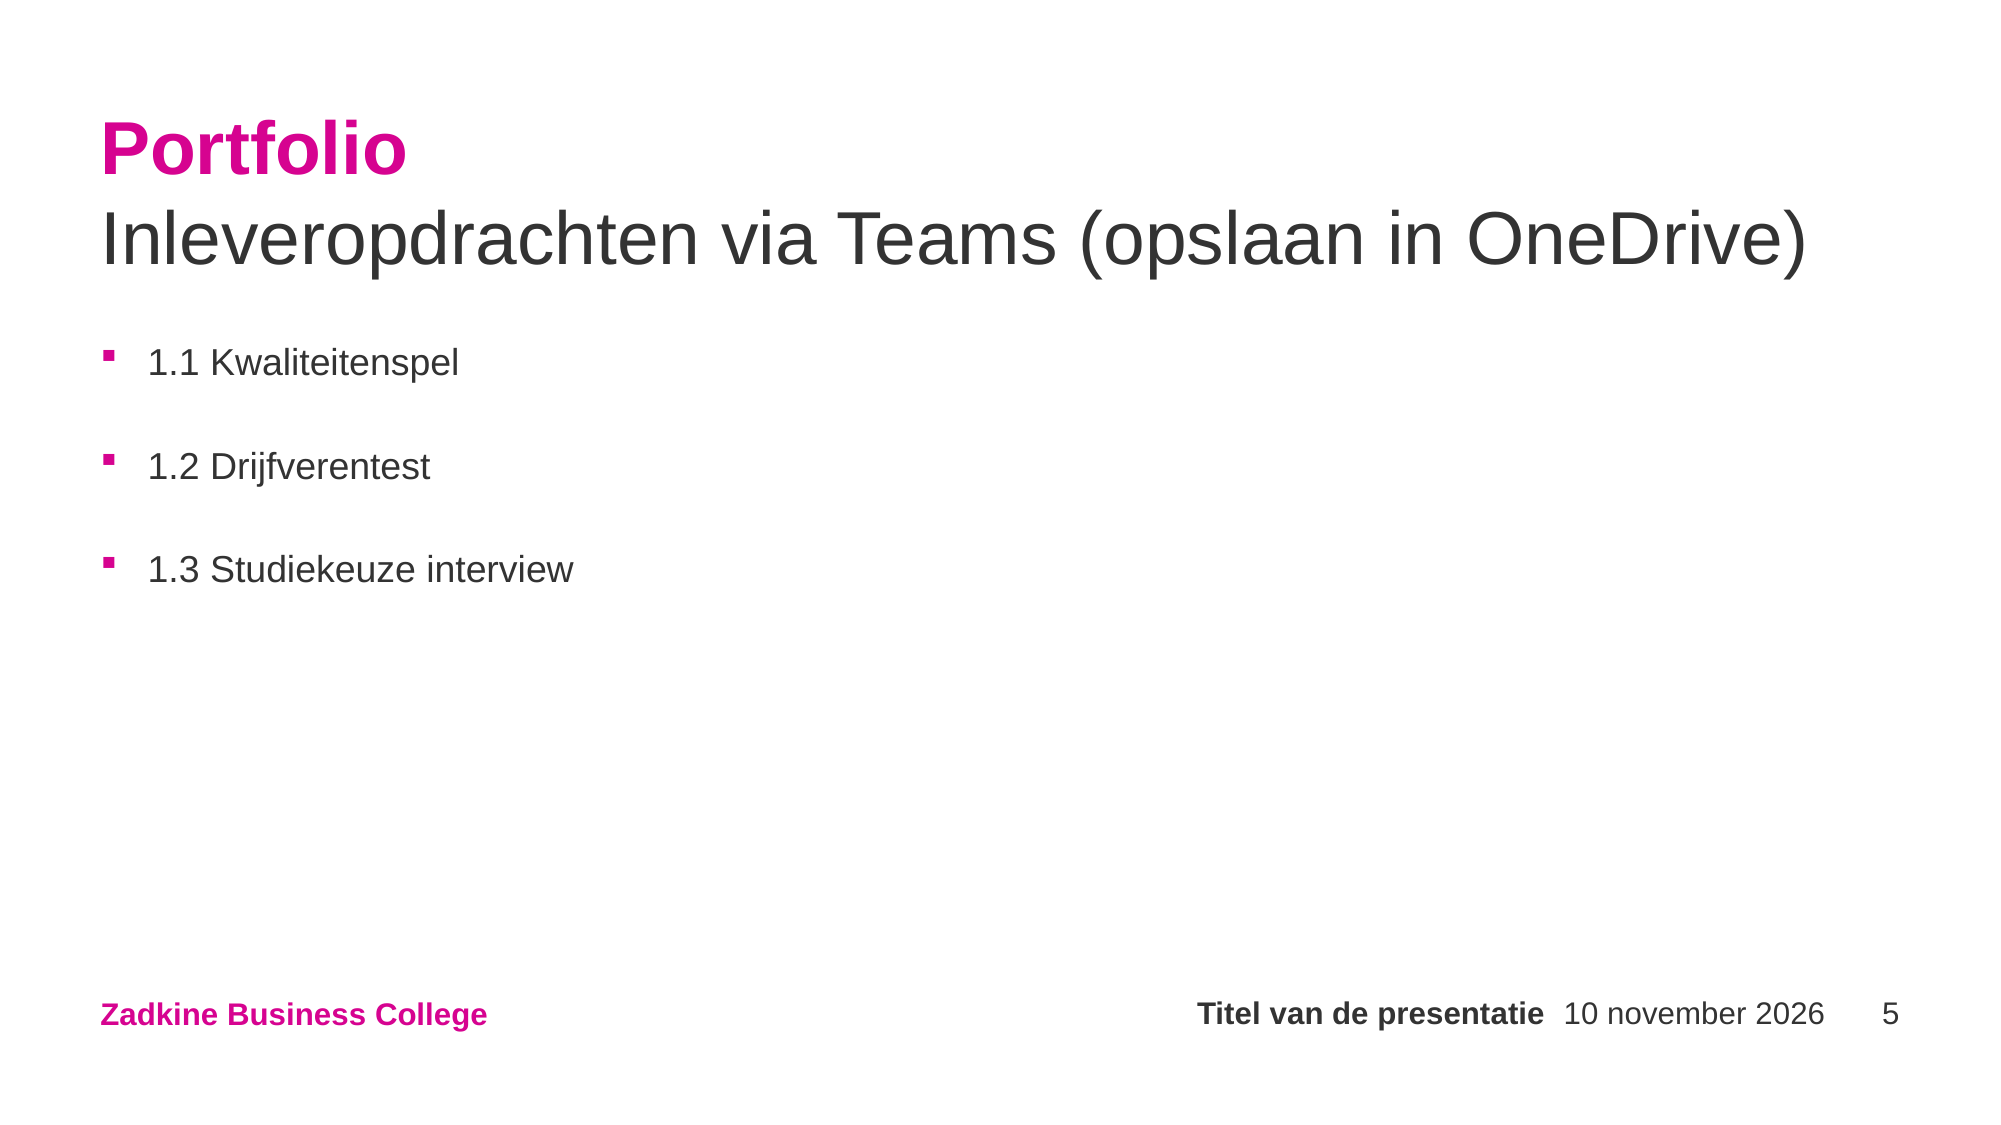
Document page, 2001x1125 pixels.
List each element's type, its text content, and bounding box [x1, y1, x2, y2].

footer Titel van de presentatie [870, 993, 1546, 1033]
slide_number 5 [1825, 993, 1900, 1033]
title Portfolio [100, 100, 1900, 189]
list 1.1 Kwaliteitenspel 1.2 Drijfverentest 1.3 Studiekeuze interview [100, 331, 1900, 917]
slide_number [1546, 993, 1825, 1033]
list Inleveropdrachten via Teams (opslaan in OneDrive) [100, 189, 1900, 280]
